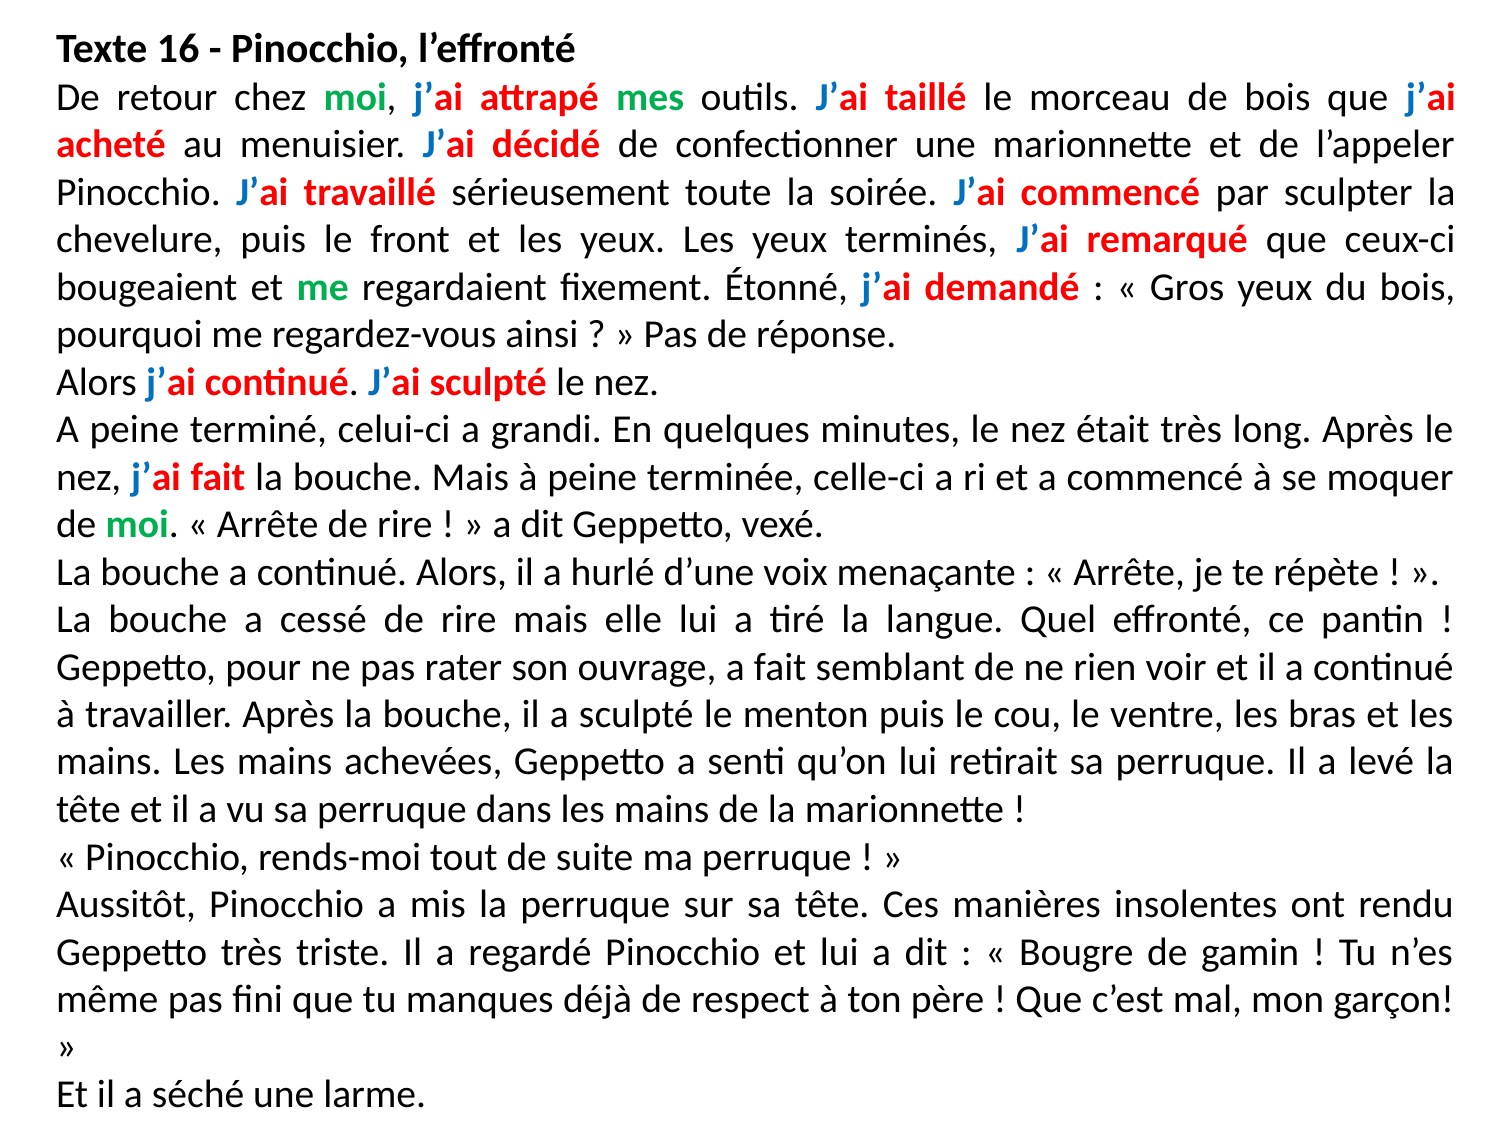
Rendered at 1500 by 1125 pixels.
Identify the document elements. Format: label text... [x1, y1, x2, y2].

text_box Texte 16 - Pinocchio, l’effronté De retour chez moi, j’ai attrapé mes outils. J’ai taillé le morceau de bois que j’ai acheté au menuisier. J’ai décidé de confectionner une marionnette et de l’appeler Pinocchio. J’ai travaillé sérieusement toute la soirée. J’ai commencé par sculpter la chevelure, puis le front et les yeux. Les yeux terminés, J’ai remarqué que ceux-ci bougeaient et me regardaient fixement. Étonné, j’ai demandé : « Gros yeux du bois, pourquoi me regardez-vous ainsi ? » Pas de réponse. Alors j’ai continué. J’ai sculpté le nez. A peine terminé, celui-ci a grandi. En quelques minutes, le nez était très long. Après le nez, j’ai fait la bouche. Mais à peine terminée, celle-ci a ri et a commencé à se moquer de moi. « Arrête de rire ! » a dit Geppetto, vexé. La bouche a continué. Alors, il a hurlé d’une voix menaçante : « Arrête, je te répète ! ». La bouche a cessé de rire mais elle lui a tiré la langue. Quel effronté, ce pantin ! Geppetto, pour ne pas rater son ouvrage, a fait semblant de ne rien voir et il a continué à travailler. Après la bouche, il a sculpté le menton puis le cou, le ventre, les bras et les mains. Les mains achevées, Geppetto a senti qu’on lui retirait sa perruque. Il a levé la tête et il a vu sa perruque dans les mains de la marionnette ! « Pinocchio, rends-moi tout de suite ma perruque ! » Aussitôt, Pinocchio a mis la perruque sur sa tête. Ces manières insolentes ont rendu Geppetto très triste. Il a regardé Pinocchio et lui a dit : « Bougre de gamin ! Tu n’es même pas fini que tu manques déjà de respect à ton père ! Que c’est mal, mon garçon! » Et il a séché une larme. [41, 13, 1471, 1123]
